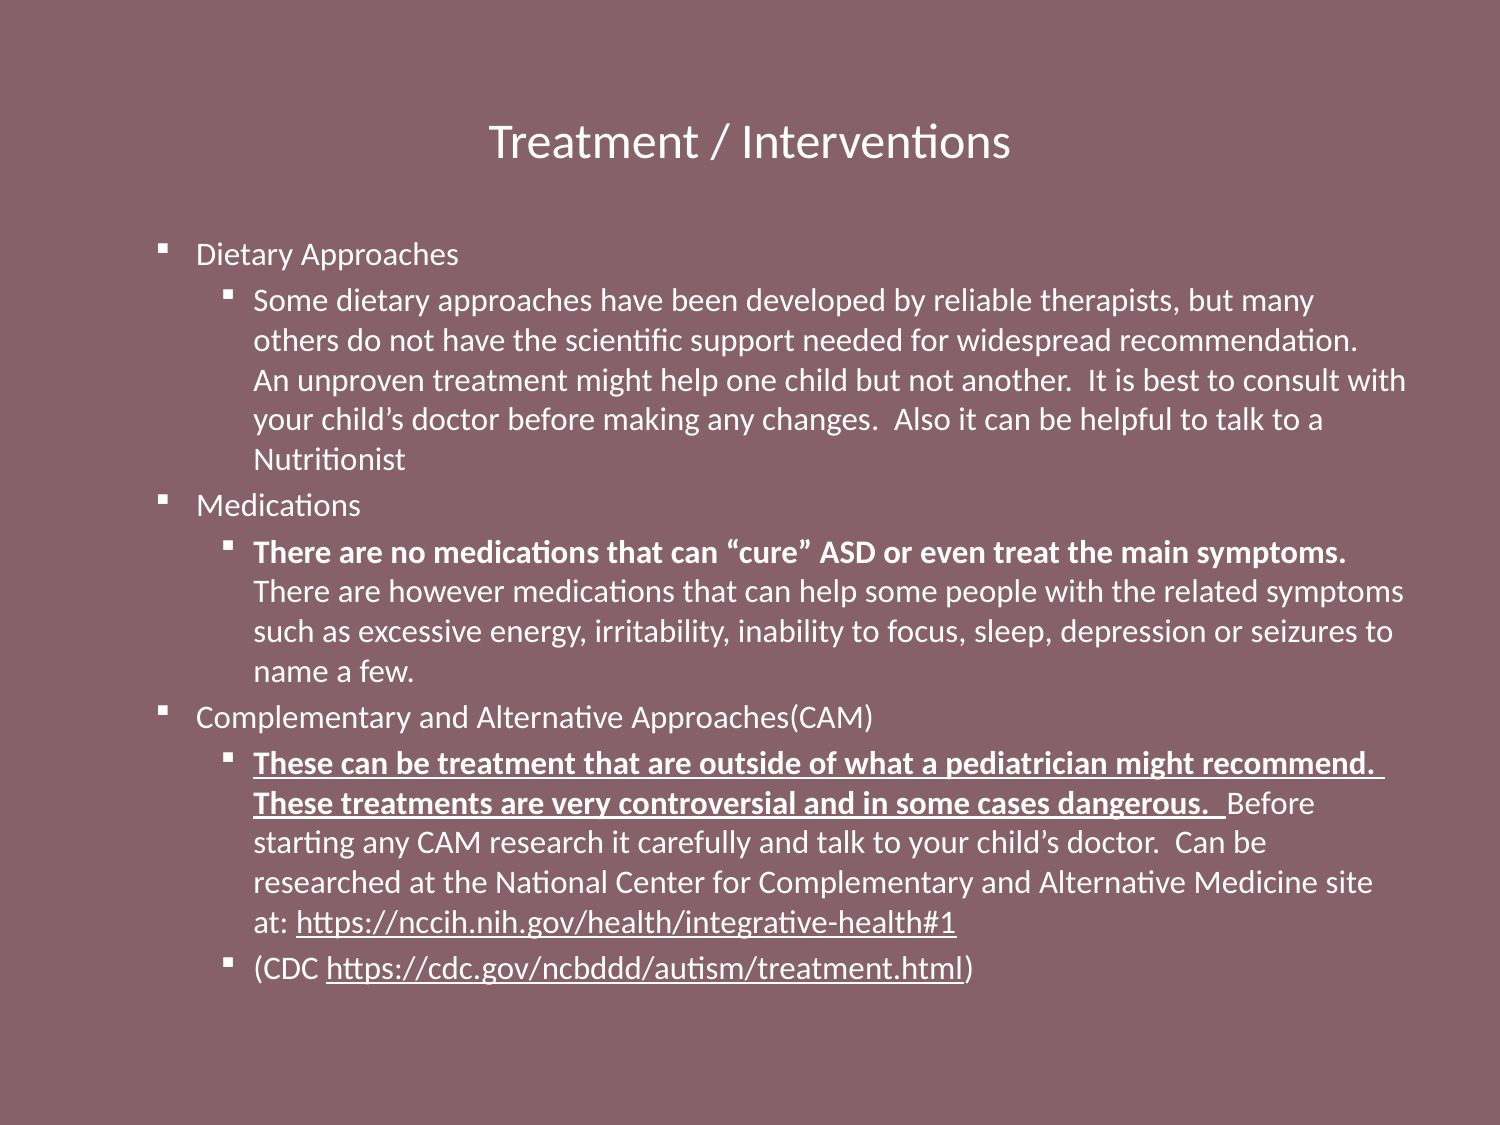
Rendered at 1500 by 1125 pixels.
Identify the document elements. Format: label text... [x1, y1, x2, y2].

list Dietary Approaches Some dietary approaches have been developed by reliable therapists, but many others do not have the scientific support needed for widespread recommendation. An unproven treatment might help one child but not another. It is best to consult with your child’s doctor before making any changes. Also it can be helpful to talk to a Nutritionist Medications There are no medications that can “cure” ASD or even treat the main symptoms. There are however medications that can help some people with the related symptoms such as excessive energy, irritability, inability to focus, sleep, depression or seizures to name a few. Complementary and Alternative Approaches(CAM) These can be treatment that are outside of what a pediatrician might recommend. These treatments are very controversial and in some cases dangerous. Before starting any CAM research it carefully and talk to your child’s doctor. Can be researched at the National Center for Complementary and Alternative Medicine site at: https://nccih.nih.gov/health/integrative-health#1 (CDC https://cdc.gov/ncbddd/autism/treatment.html) [75, 224, 1425, 1005]
title Treatment / Interventions [75, 45, 1425, 224]
